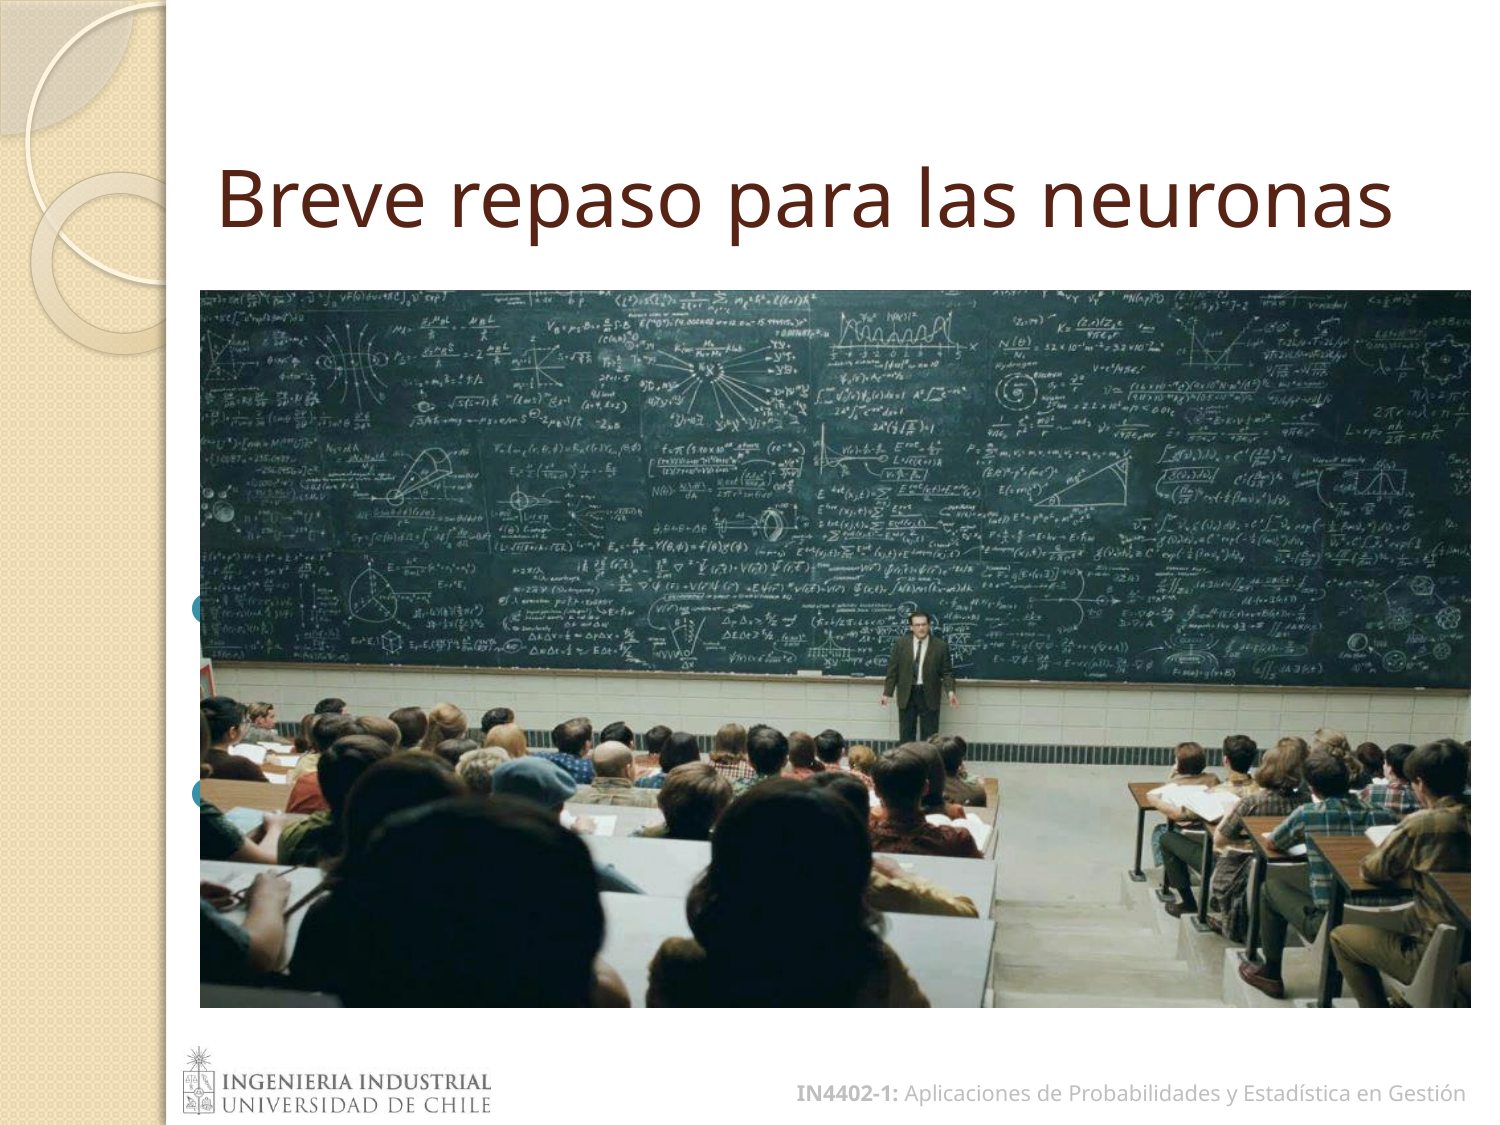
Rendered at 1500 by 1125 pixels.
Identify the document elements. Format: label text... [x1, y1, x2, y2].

text_box ¿Quién fue a clases? ¿Qué vieron (se acuerdan) de la clase? [159, 567, 1390, 1125]
picture [200, 290, 1471, 1008]
list [242, 160, 1473, 279]
title Breve repaso para las neuronas [200, 101, 1431, 288]
